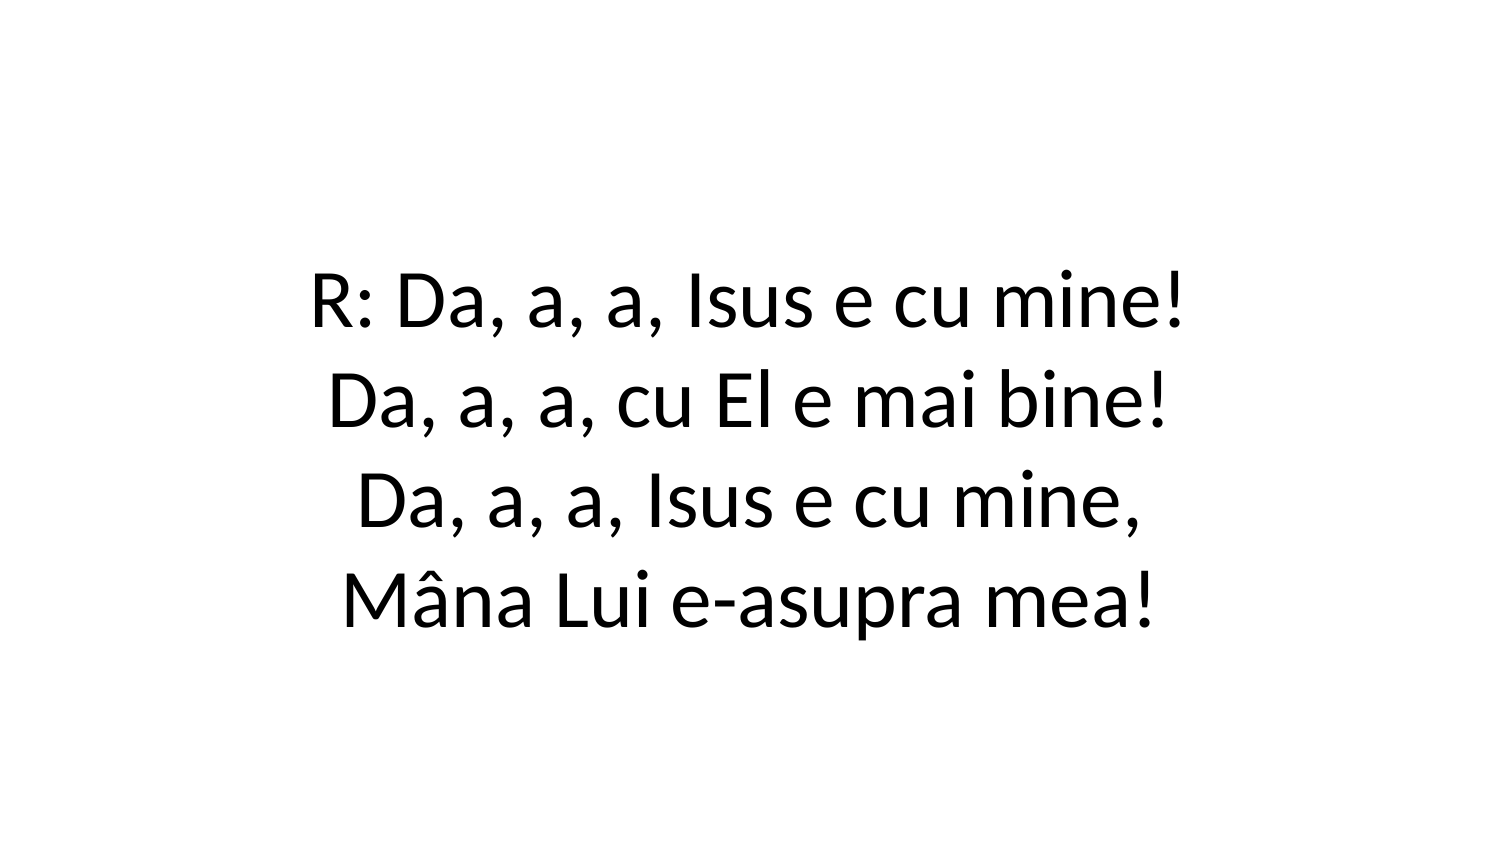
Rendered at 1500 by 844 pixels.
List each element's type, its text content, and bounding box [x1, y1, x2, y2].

text_box R: Da, a, a, Isus e cu mine! Da, a, a, cu El e mai bine! Da, a, a, Isus e cu mine, Mâna Lui e-asupra mea! [294, 192, 1205, 652]
